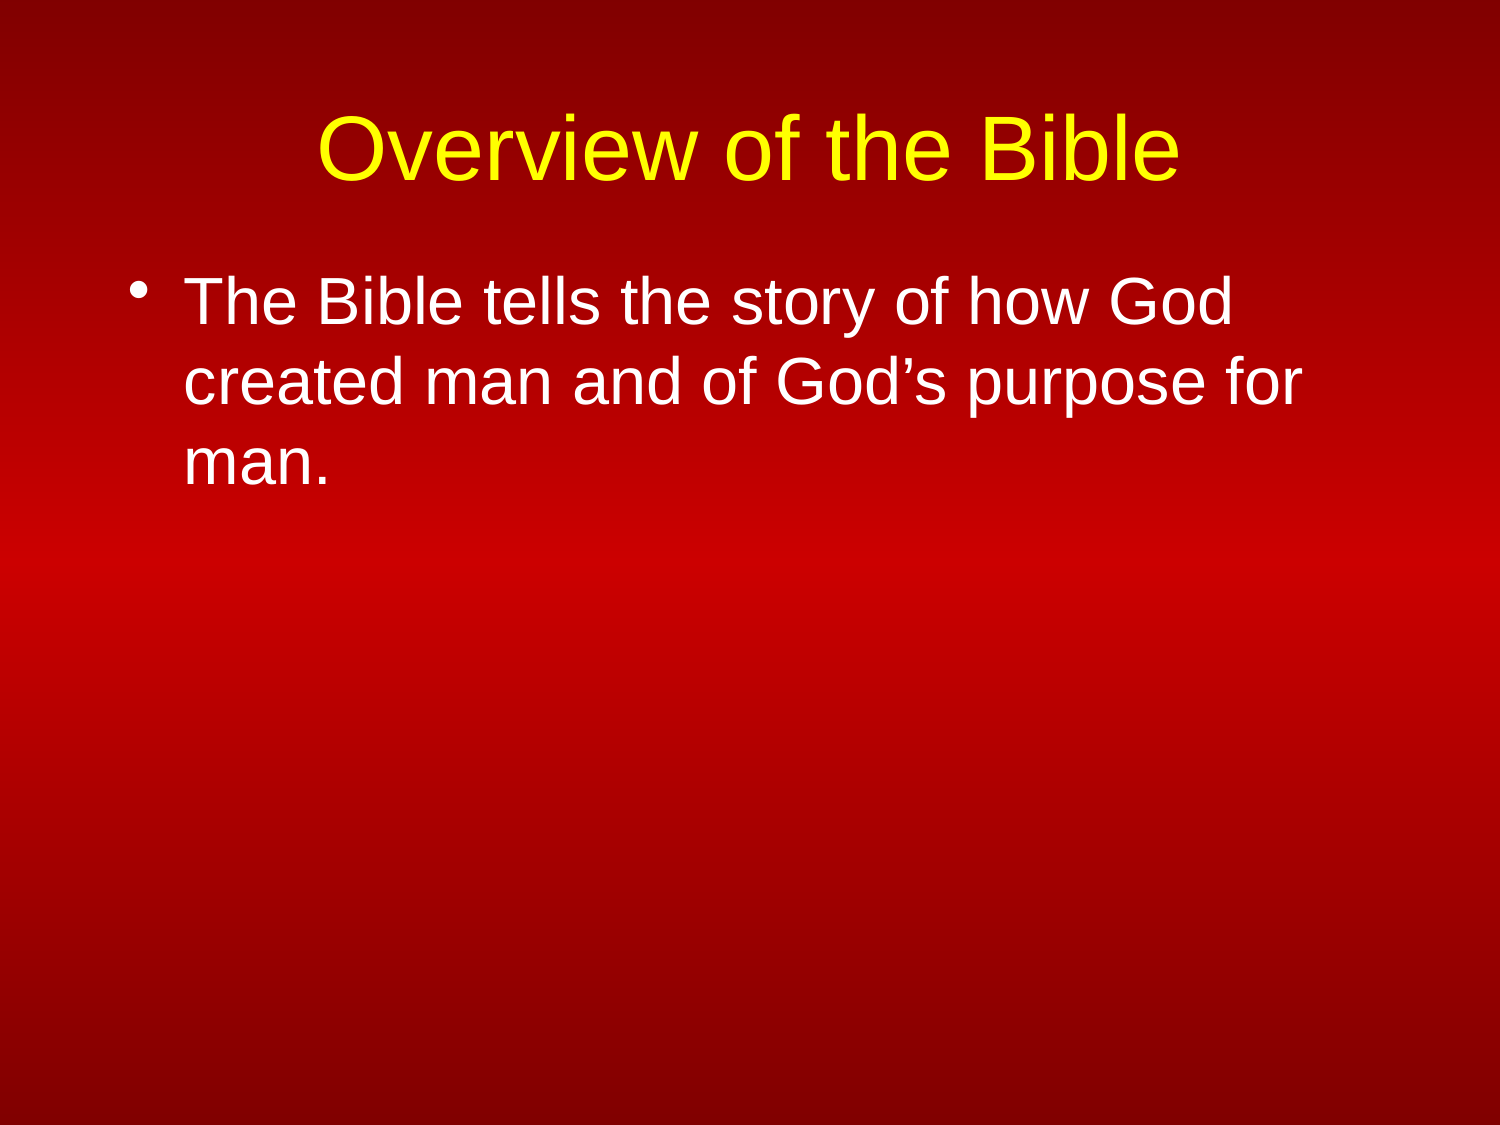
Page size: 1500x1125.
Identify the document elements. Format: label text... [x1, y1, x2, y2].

title Overview of the Bible [112, 50, 1388, 238]
list The Bible tells the story of how God created man and of God’s purpose for man. [112, 249, 1388, 1063]
